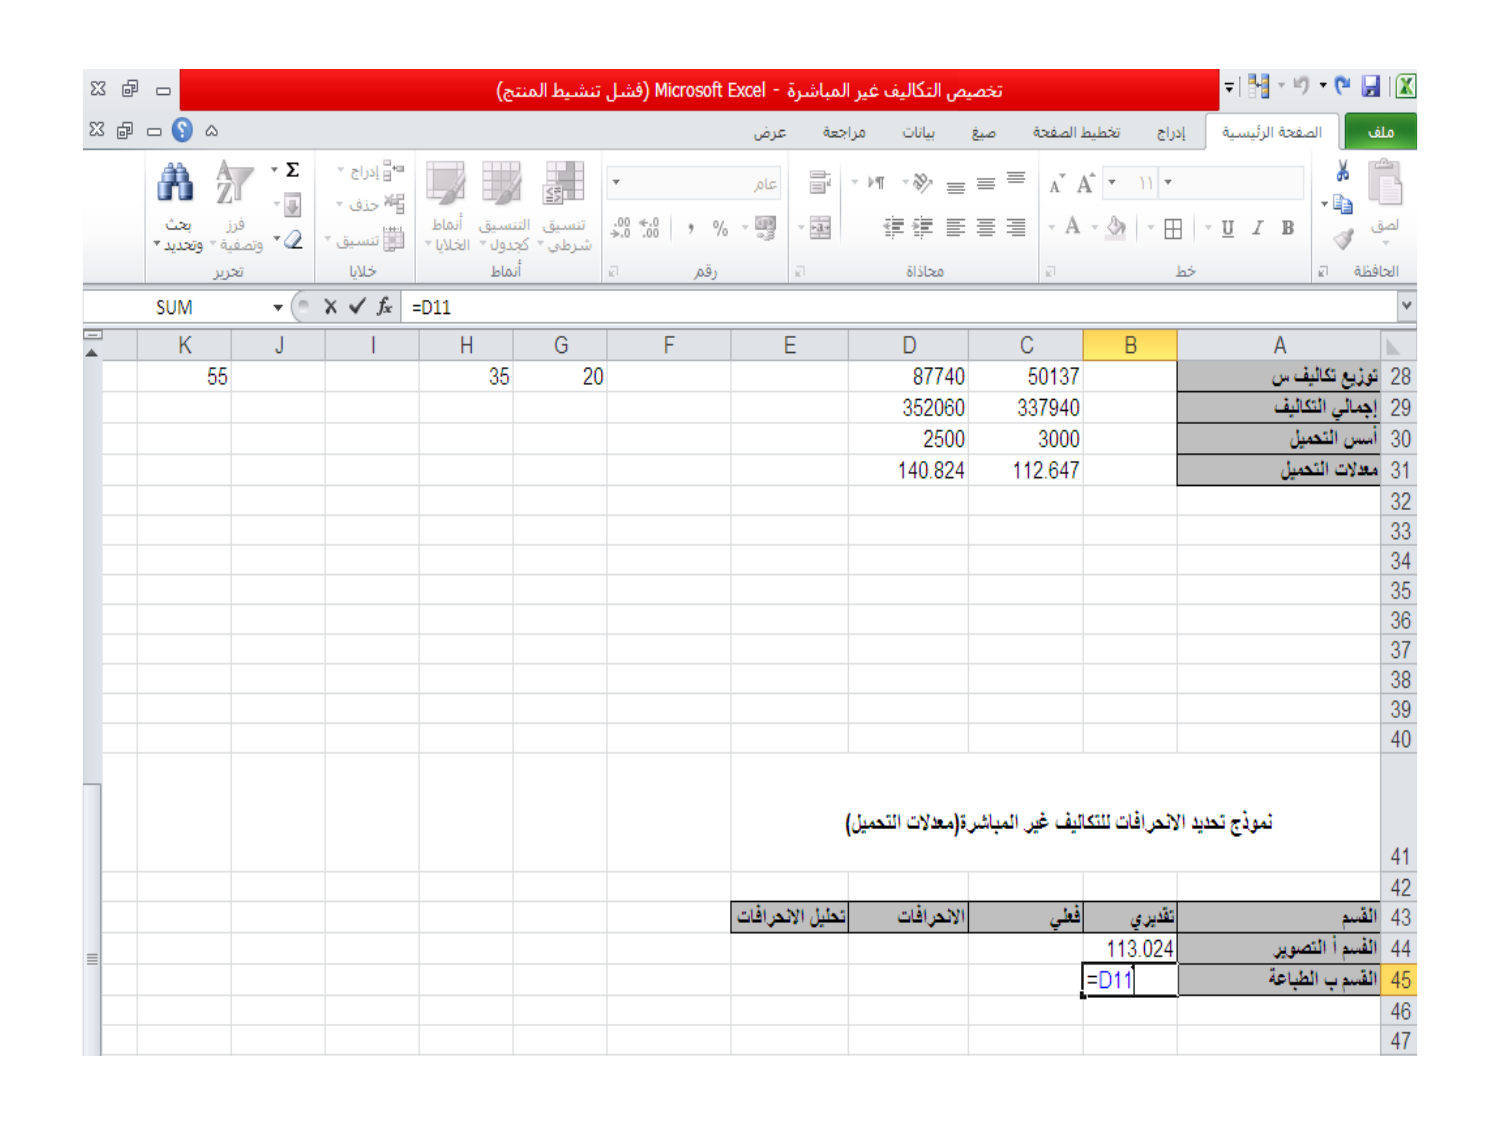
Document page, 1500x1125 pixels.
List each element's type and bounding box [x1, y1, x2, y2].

picture [82, 69, 1418, 1056]
